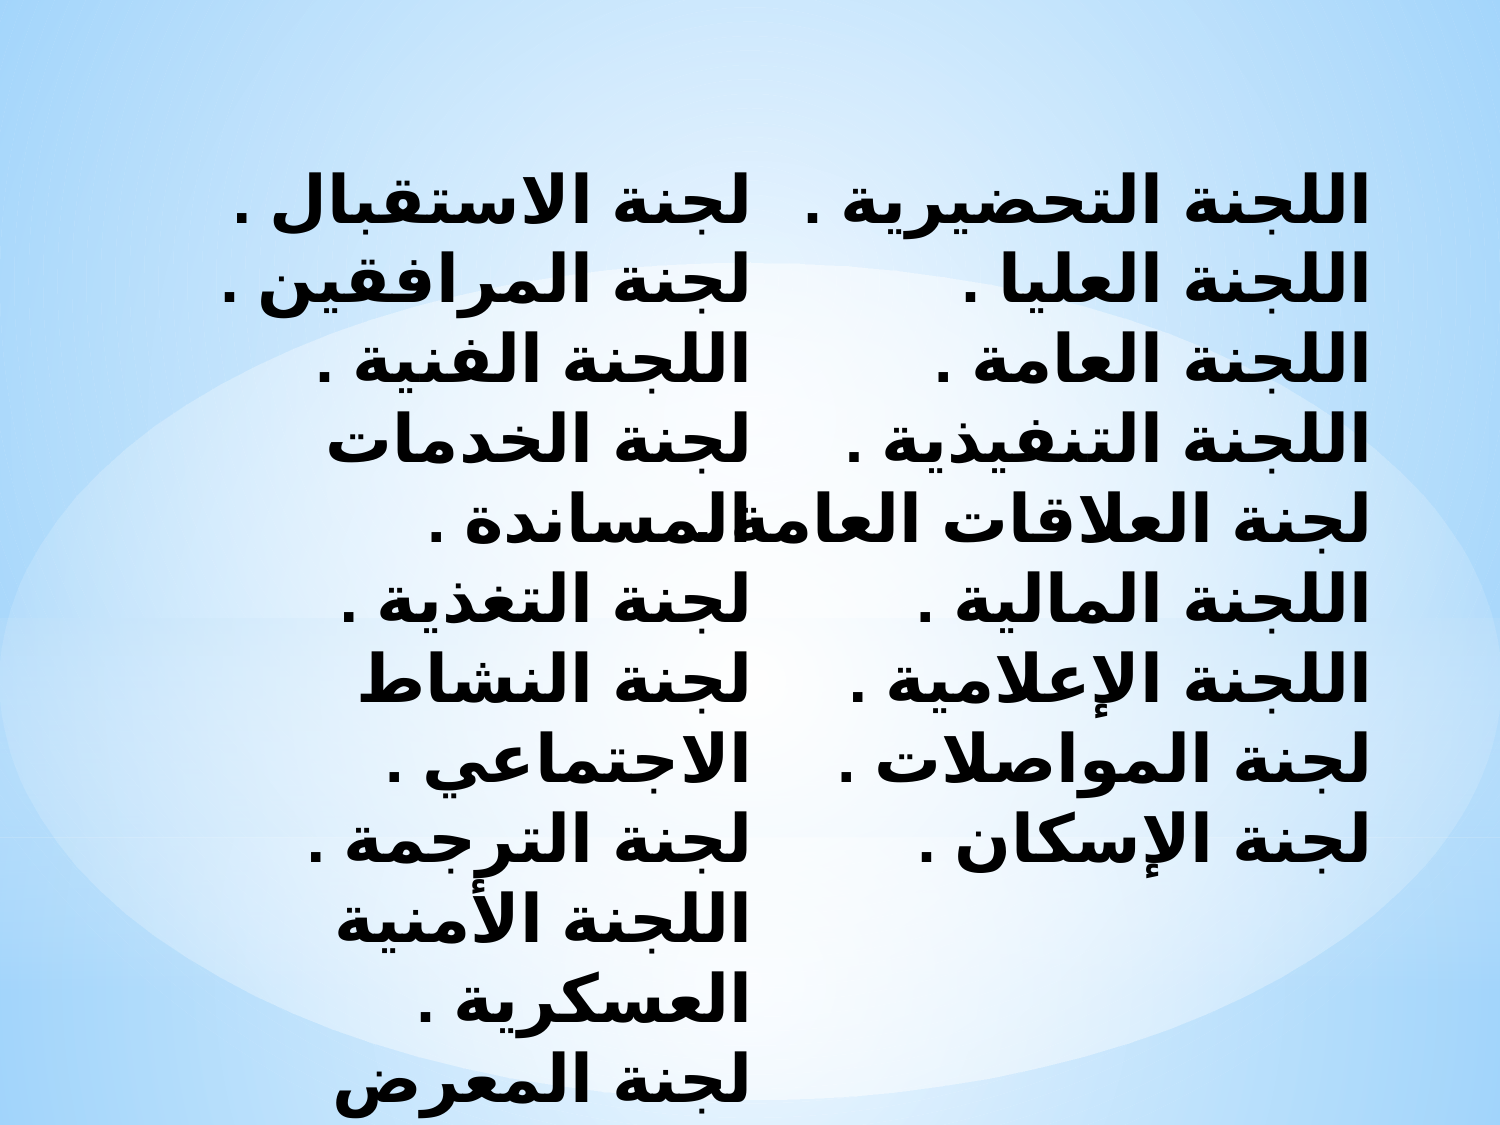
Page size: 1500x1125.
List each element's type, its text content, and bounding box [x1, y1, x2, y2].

text_box اللجنة التحضيرية . اللجنة العليا . اللجنة العامة . اللجنة التنفيذية . لجنة العلاقات العامة . اللجنة المالية . اللجنة الإعلامية . لجنة المواصلات . لجنة الإسكان . [768, 148, 1388, 884]
text_box لجنة الاستقبال . لجنة المرافقين . اللجنة الفنية . لجنة الخدمات المساندة . لجنة التغذية . لجنة النشاط الاجتماعي . لجنة الترجمة . اللجنة الأمنية العسكرية . لجنة المعرض المصاحب . [17, 148, 768, 1125]
